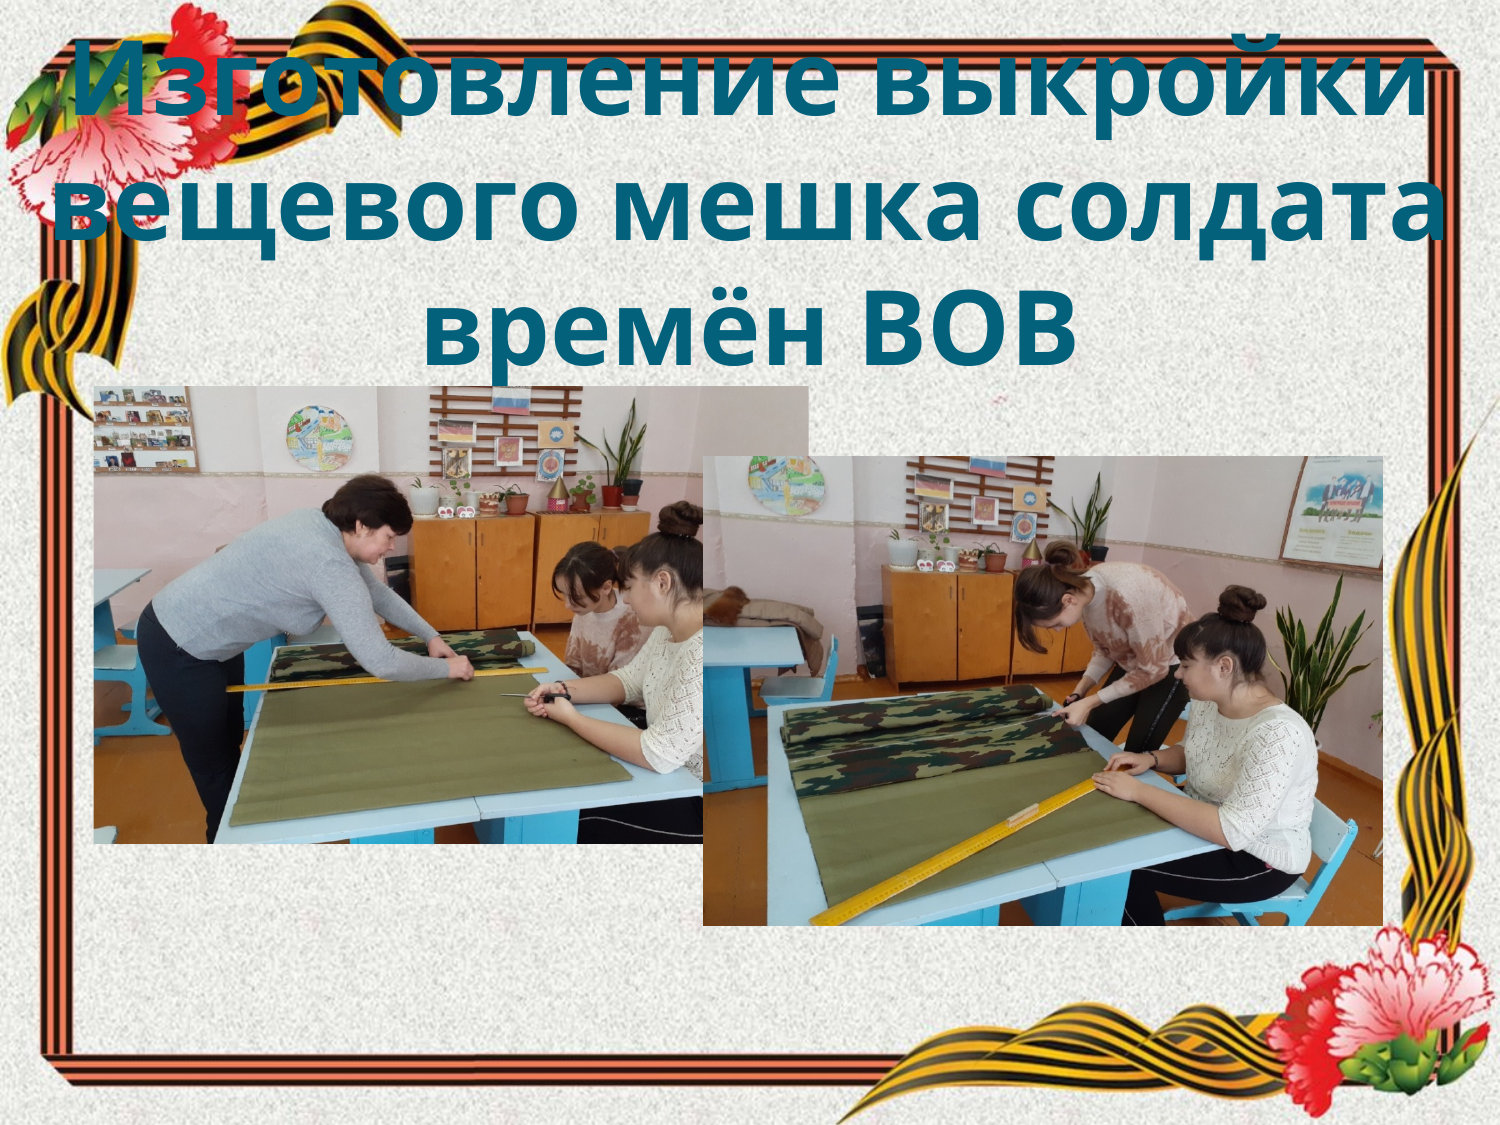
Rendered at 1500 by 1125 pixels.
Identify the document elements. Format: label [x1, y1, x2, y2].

list [90, 386, 1385, 935]
picture [0, 0, 1500, 1125]
